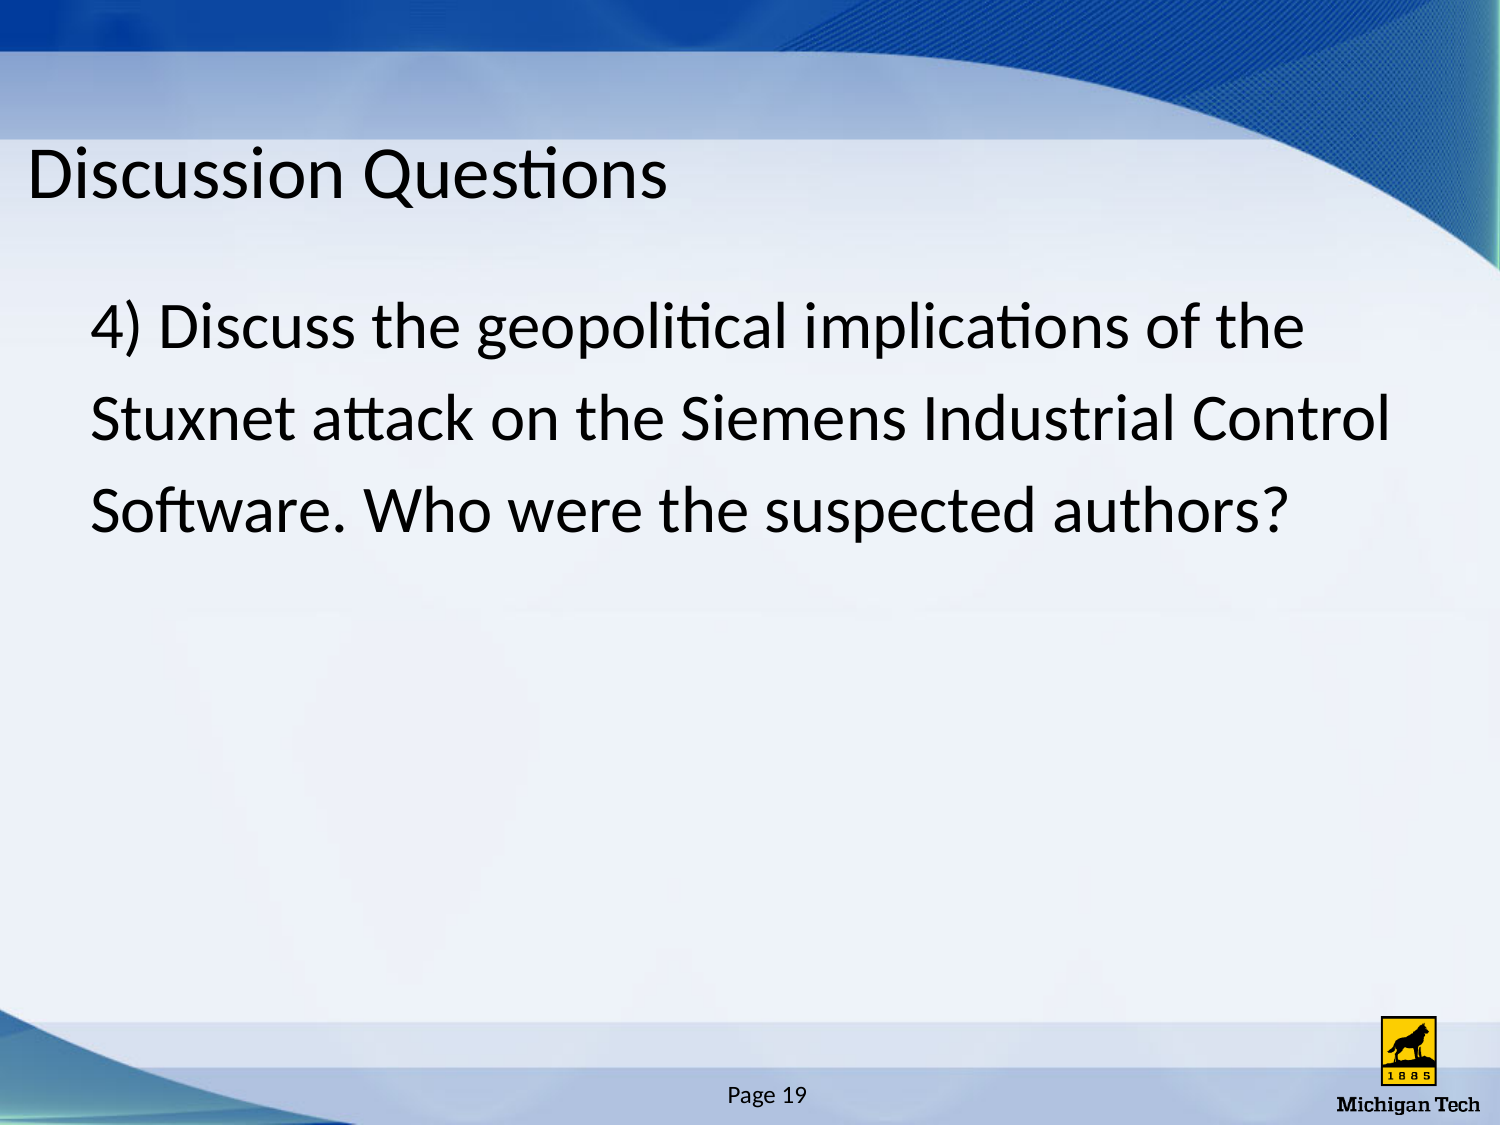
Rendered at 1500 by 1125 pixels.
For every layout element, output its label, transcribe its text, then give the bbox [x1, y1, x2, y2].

title Discussion Questions [12, 75, 1263, 263]
list 4) Discuss the geopolitical implications of the Stuxnet attack on the Siemens Industrial Control Software. Who were the suspected authors? [75, 262, 1425, 1063]
picture [0, 0, 1500, 1125]
